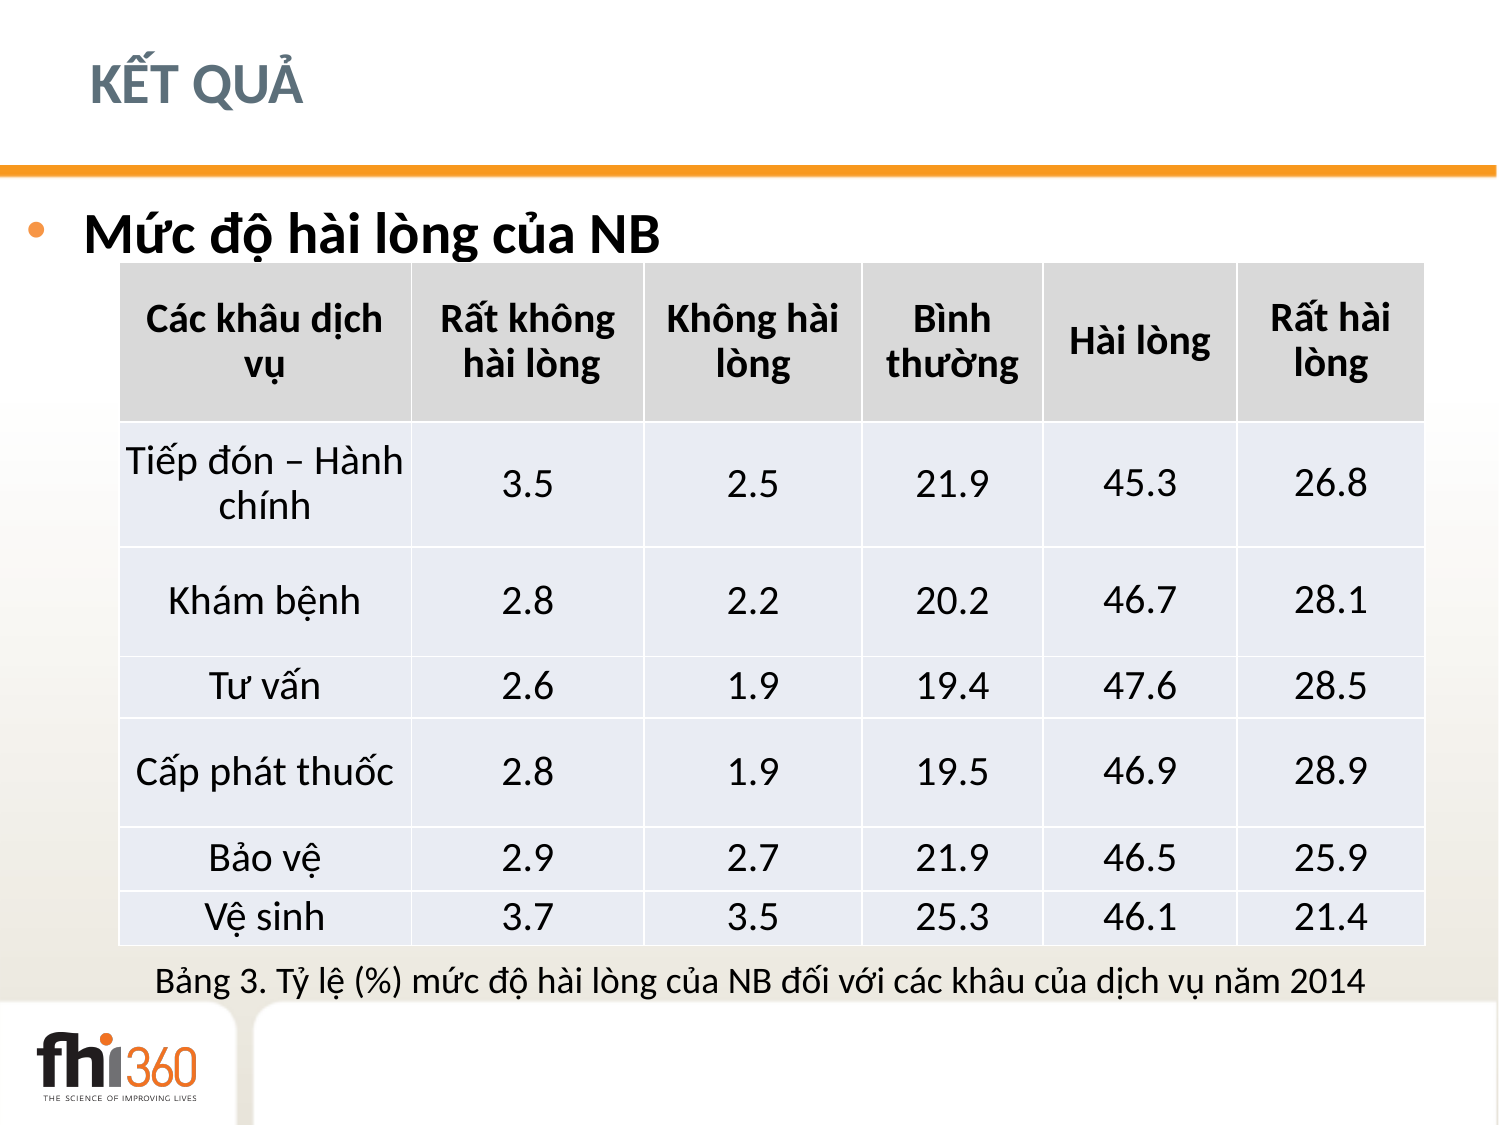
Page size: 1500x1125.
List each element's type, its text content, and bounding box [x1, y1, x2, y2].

table_cell 21.9 [863, 828, 1042, 890]
table_cell 28.1 [1238, 548, 1424, 656]
table_cell 1.9 [645, 719, 861, 826]
table_header Các khâu dịch vụ [120, 263, 411, 421]
picture [0, 165, 1499, 1125]
table_cell 21.4 [1238, 892, 1424, 945]
table_cell 46.1 [1044, 892, 1236, 945]
table_cell 2.5 [645, 423, 861, 546]
table_cell 19.4 [863, 657, 1042, 717]
table_cell 46.9 [1044, 719, 1236, 826]
table_cell 2.6 [412, 657, 643, 717]
table_cell 28.5 [1238, 657, 1424, 717]
table_cell 26.8 [1238, 423, 1424, 546]
table_cell 25.9 [1238, 828, 1424, 890]
table_cell 3.7 [412, 892, 643, 945]
table_cell 28.9 [1238, 719, 1424, 826]
table_cell 46.7 [1044, 548, 1236, 656]
table_header Bình thường [863, 263, 1042, 421]
table_cell 2.8 [412, 548, 643, 656]
table_cell Cấp phát thuốc [120, 719, 411, 826]
title KẾT QUẢ [75, 0, 1425, 162]
table_cell 21.9 [863, 423, 1042, 546]
list Mức độ hài lòng của NB [11, 187, 1362, 1005]
table_cell 19.5 [863, 719, 1042, 826]
table_header Rất không hài lòng [412, 263, 643, 421]
table_header Không hài lòng [645, 263, 861, 421]
table_cell 2.9 [412, 828, 643, 890]
table_cell 47.6 [1044, 657, 1236, 717]
table_cell 2.8 [412, 719, 643, 826]
text_box Bảng 3. Tỷ lệ (%) mức độ hài lòng của NB đối với các khâu của dịch vụ năm 2014 [140, 945, 1425, 1009]
table_cell 45.3 [1044, 423, 1236, 546]
table_header Hài lòng [1044, 263, 1236, 421]
table_cell Khám bệnh [120, 548, 411, 656]
table_cell 3.5 [412, 423, 643, 546]
table_header Rất hài lòng [1238, 263, 1424, 421]
table_cell 20.2 [863, 548, 1042, 656]
table_cell Tiếp đón – Hành chính [120, 423, 411, 546]
table_cell 25.3 [863, 892, 1042, 945]
table_cell Bảo vệ [120, 828, 411, 890]
table_cell 2.7 [645, 828, 861, 890]
table_cell 46.5 [1044, 828, 1236, 890]
table_cell 2.2 [645, 548, 861, 656]
table_cell Vệ sinh [120, 892, 411, 945]
table_cell 3.5 [645, 892, 861, 945]
table_cell 1.9 [645, 657, 861, 717]
table_cell Tư vấn [120, 657, 411, 717]
